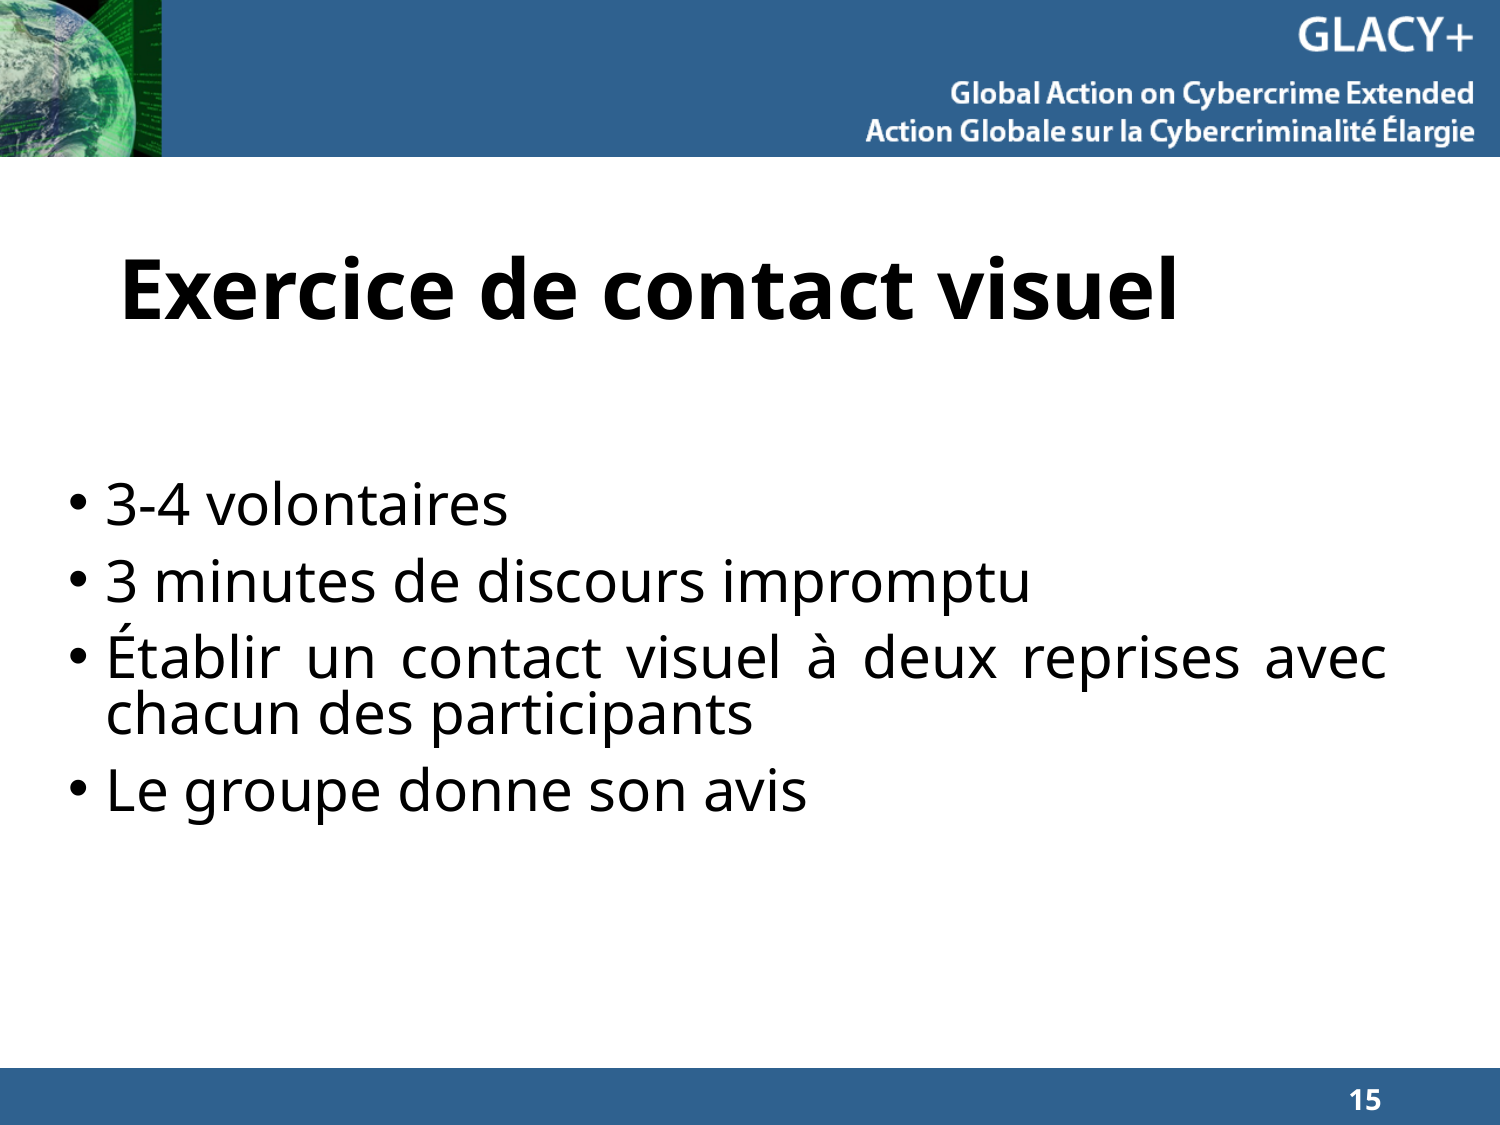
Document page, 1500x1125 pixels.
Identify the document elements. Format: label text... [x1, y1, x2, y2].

slide_number 15 [1059, 1071, 1397, 1125]
title Exercice de contact visuel [103, 197, 1397, 382]
picture [0, 0, 1500, 157]
list 3-4 volontaires 3 minutes de discours impromptu Établir un contact visuel à deux reprises avec chacun des participants Le groupe donne son avis [53, 382, 1404, 1125]
